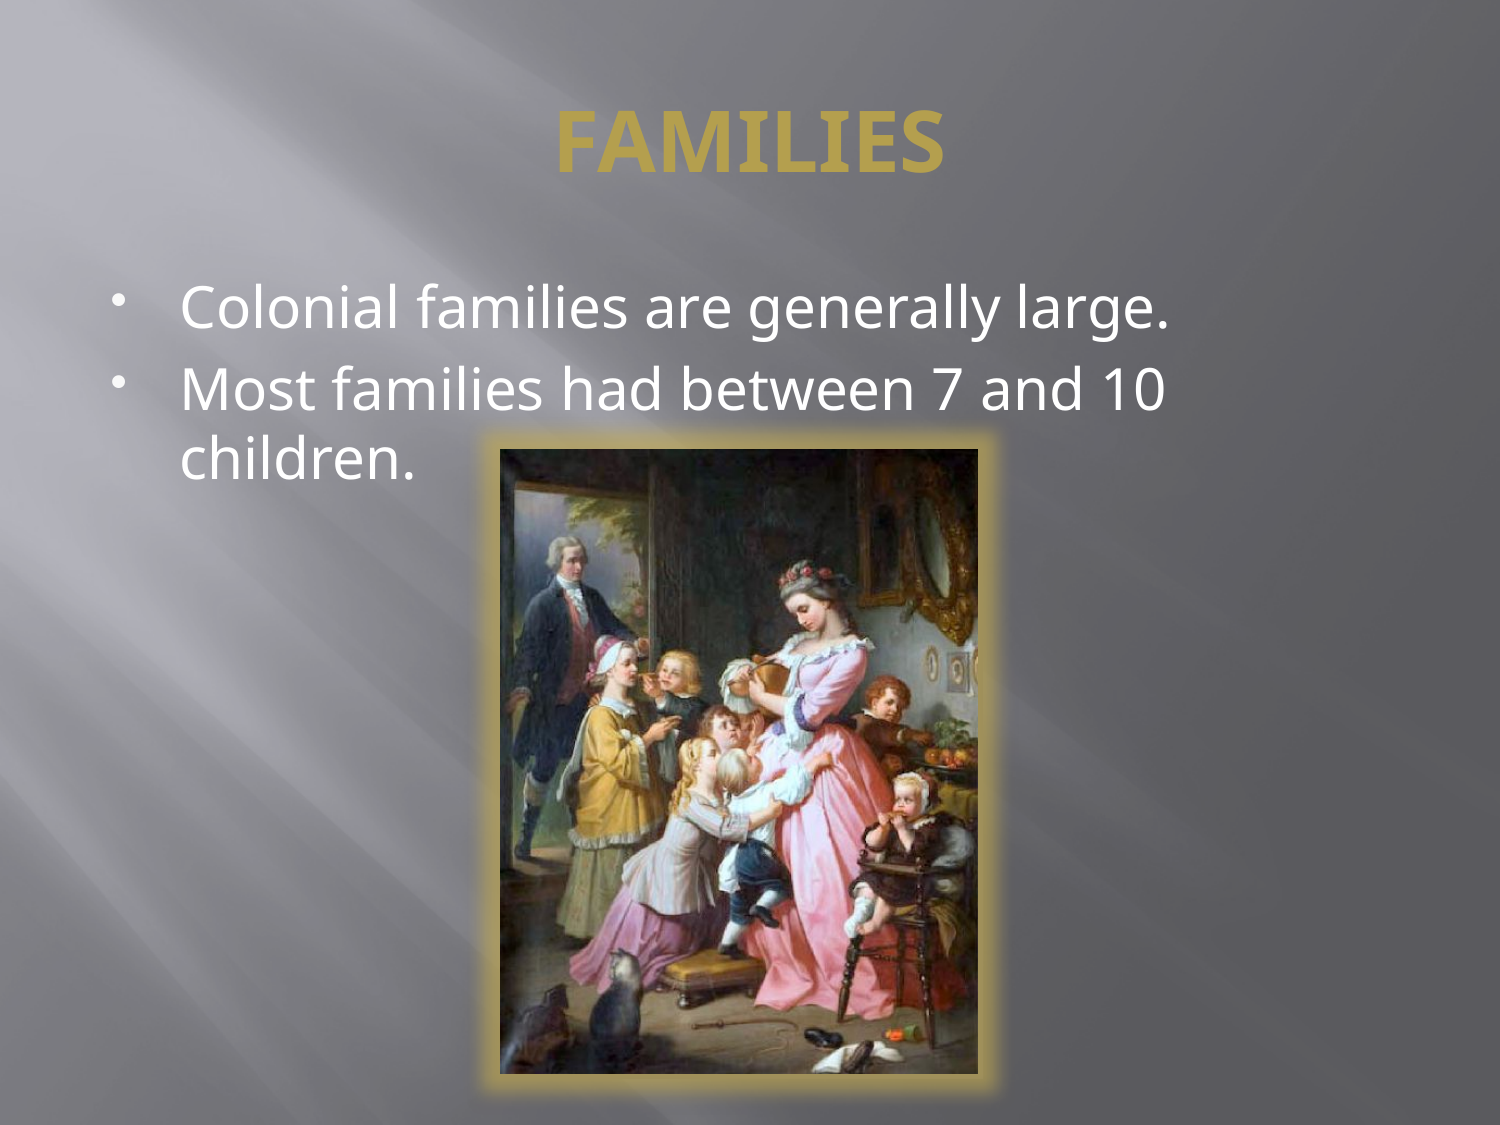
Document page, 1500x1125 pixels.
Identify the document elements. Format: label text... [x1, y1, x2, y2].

picture [499, 449, 979, 1074]
title Families [75, 45, 1425, 233]
list Colonial families are generally large. Most families had between 7 and 10 children. [75, 262, 1425, 1035]
